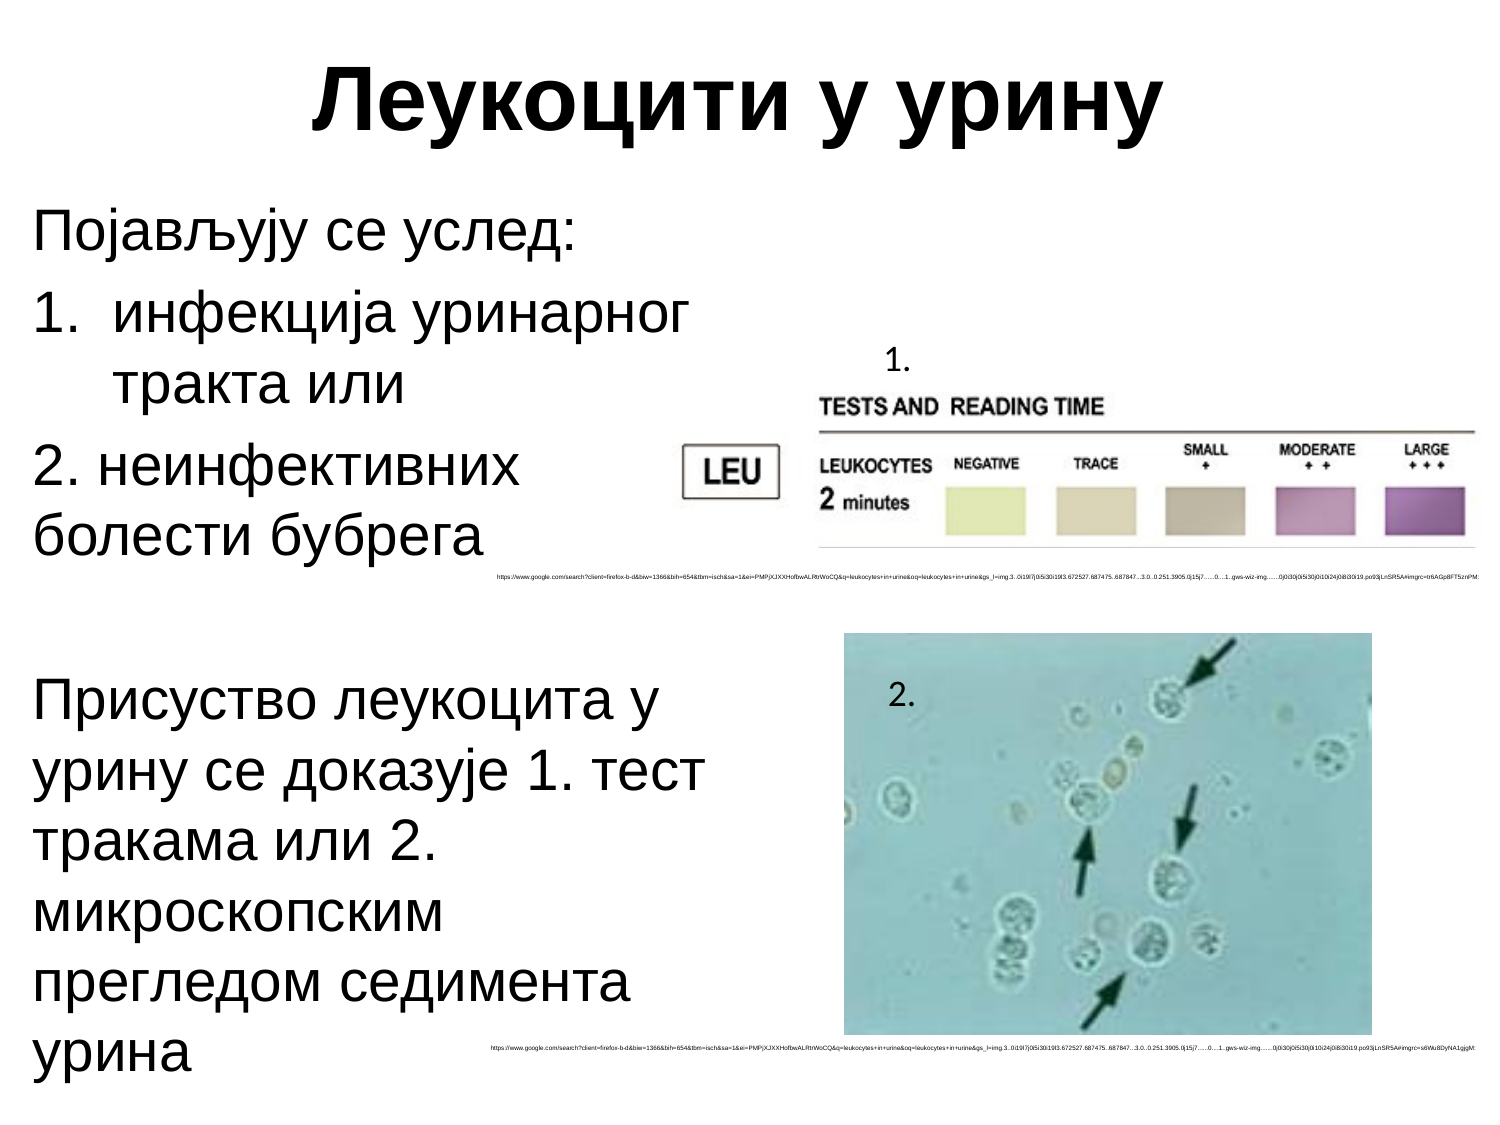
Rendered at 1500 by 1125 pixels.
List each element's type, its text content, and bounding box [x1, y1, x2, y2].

text_box 1. [868, 326, 927, 372]
picture [844, 633, 1373, 1036]
text_box https://www.google.com/search?client=firefox-b-d&biw=1366&bih=654&tbm=isch&sa=1&ei=PMPjXJXXHofbwALRtrWoCQ&q=leukocytes+in+urine&oq=leukocytes+in+urine&gs_l=img.3..0i19l7j0i5i30i19l3.672527.687475..687847...3.0..0.251.3905.0j15j7......0....1..gws-wiz-img.......0j0i30j0i5i30j0i10i24j0i8i30i19.po93jLnSR5A#imgrc=s6Wu8DyNA1gjgM: [476, 1036, 1491, 1059]
title Леукоцити у урину [76, 0, 1427, 188]
list Појављују се услед: инфекција уринарног тракта или 2. неинфективних болести бубрега Присуство леукоцита у урину се доказује 1. тест тракама или 2. микроскопским прегледом седимента урина [17, 184, 762, 1094]
text_box https://www.google.com/search?client=firefox-b-d&biw=1366&bih=654&tbm=isch&sa=1&ei=PMPjXJXXHofbwALRtrWoCQ&q=leukocytes+in+urine&oq=leukocytes+in+urine&gs_l=img.3..0i19l7j0i5i30i19l3.672527.687475..687847...3.0..0.251.3905.0j15j7......0....1..gws-wiz-img.......0j0i30j0i5i30j0i10i24j0i8i30i19.po93jLnSR5A#imgrc=tr6AGp8FT5znPM: [482, 566, 1494, 589]
picture [670, 373, 1487, 548]
